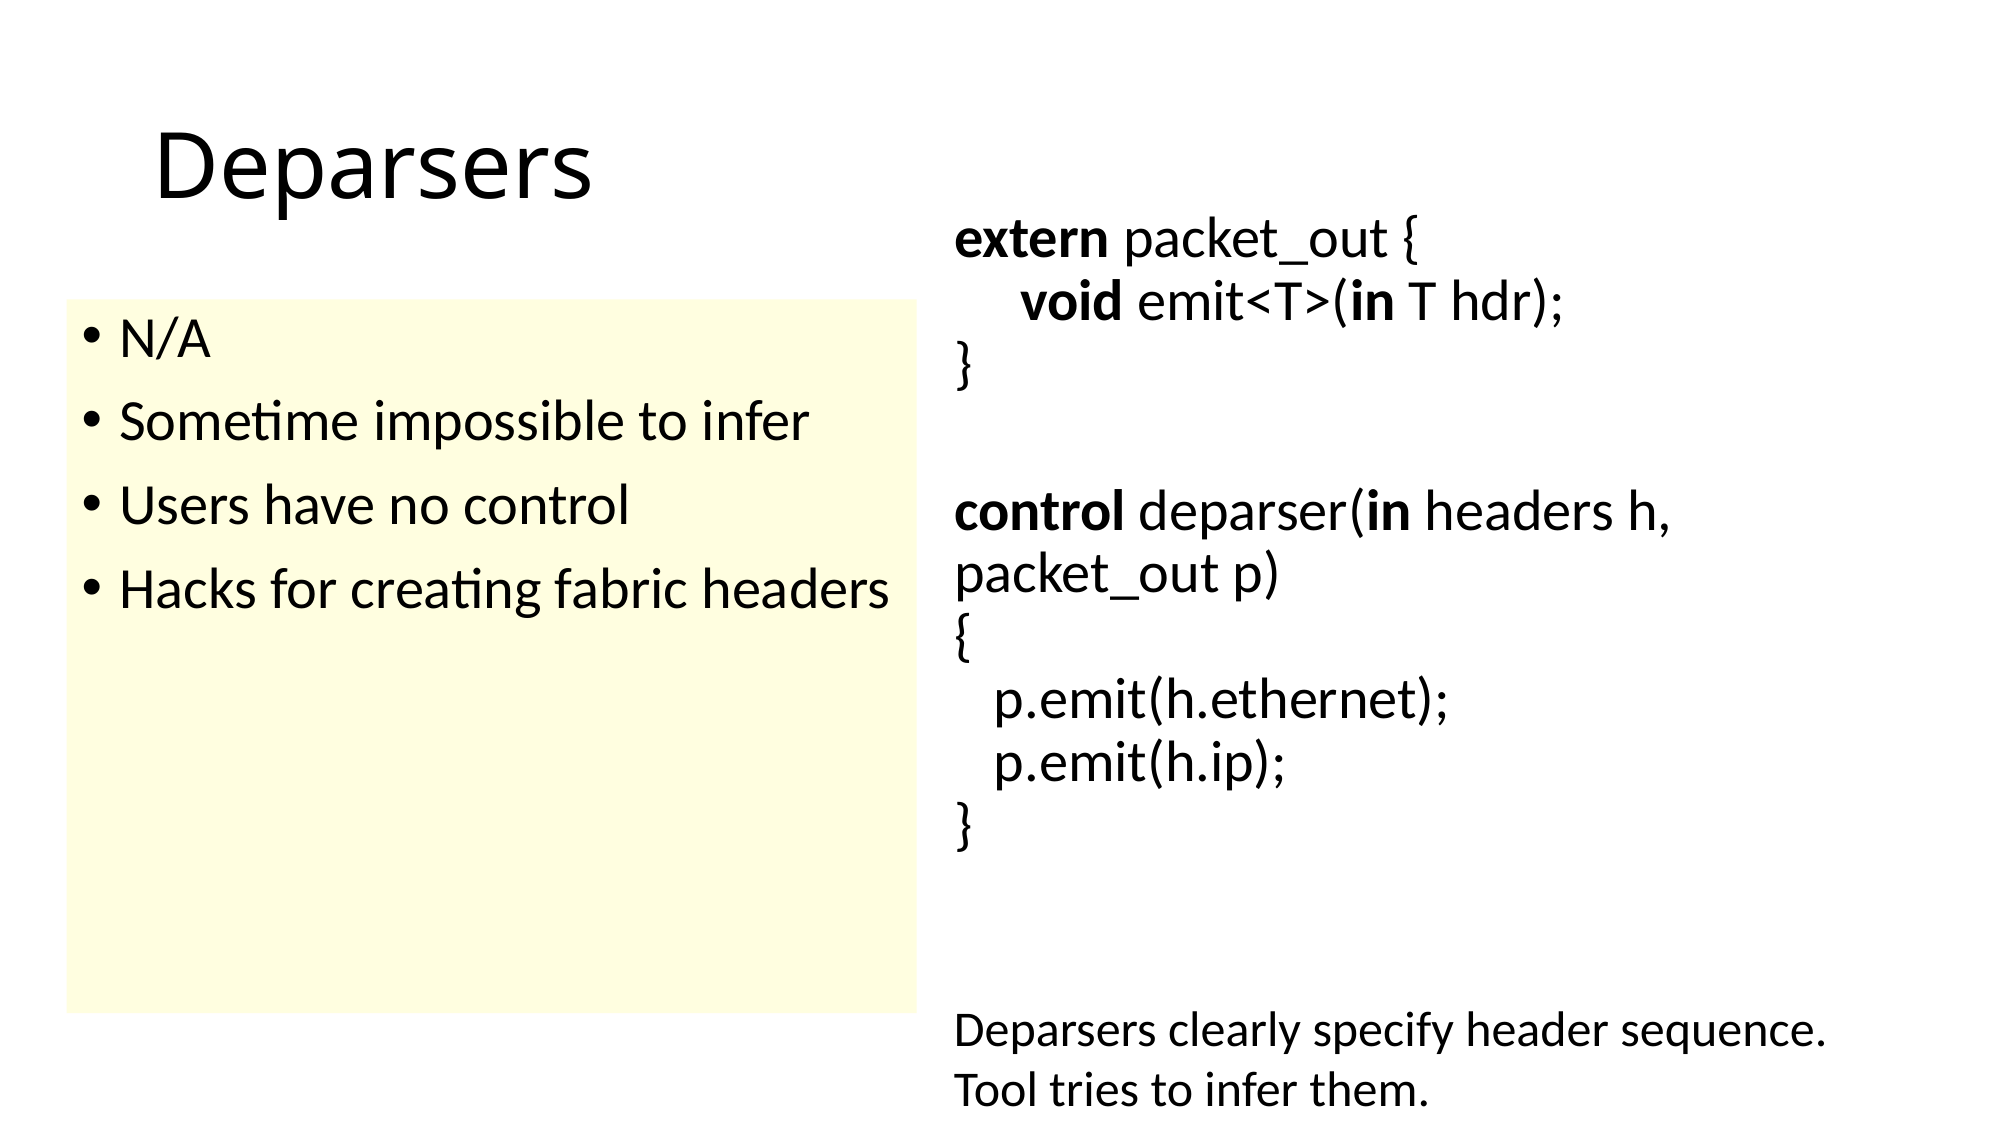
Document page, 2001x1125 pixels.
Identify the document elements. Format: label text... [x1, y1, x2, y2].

text_box Deparsers clearly specify header sequence. Tool tries to infer them. [939, 988, 1918, 1124]
list extern packet_out { void emit<T>(in T hdr); } control deparser(in headers h, packet_out p) { p.emit(h.ethernet); p.emit(h.ip); } [939, 200, 1936, 1014]
title Deparsers [137, 59, 1863, 278]
list N/A Sometime impossible to infer Users have no control Hacks for creating fabric headers [66, 299, 917, 1014]
